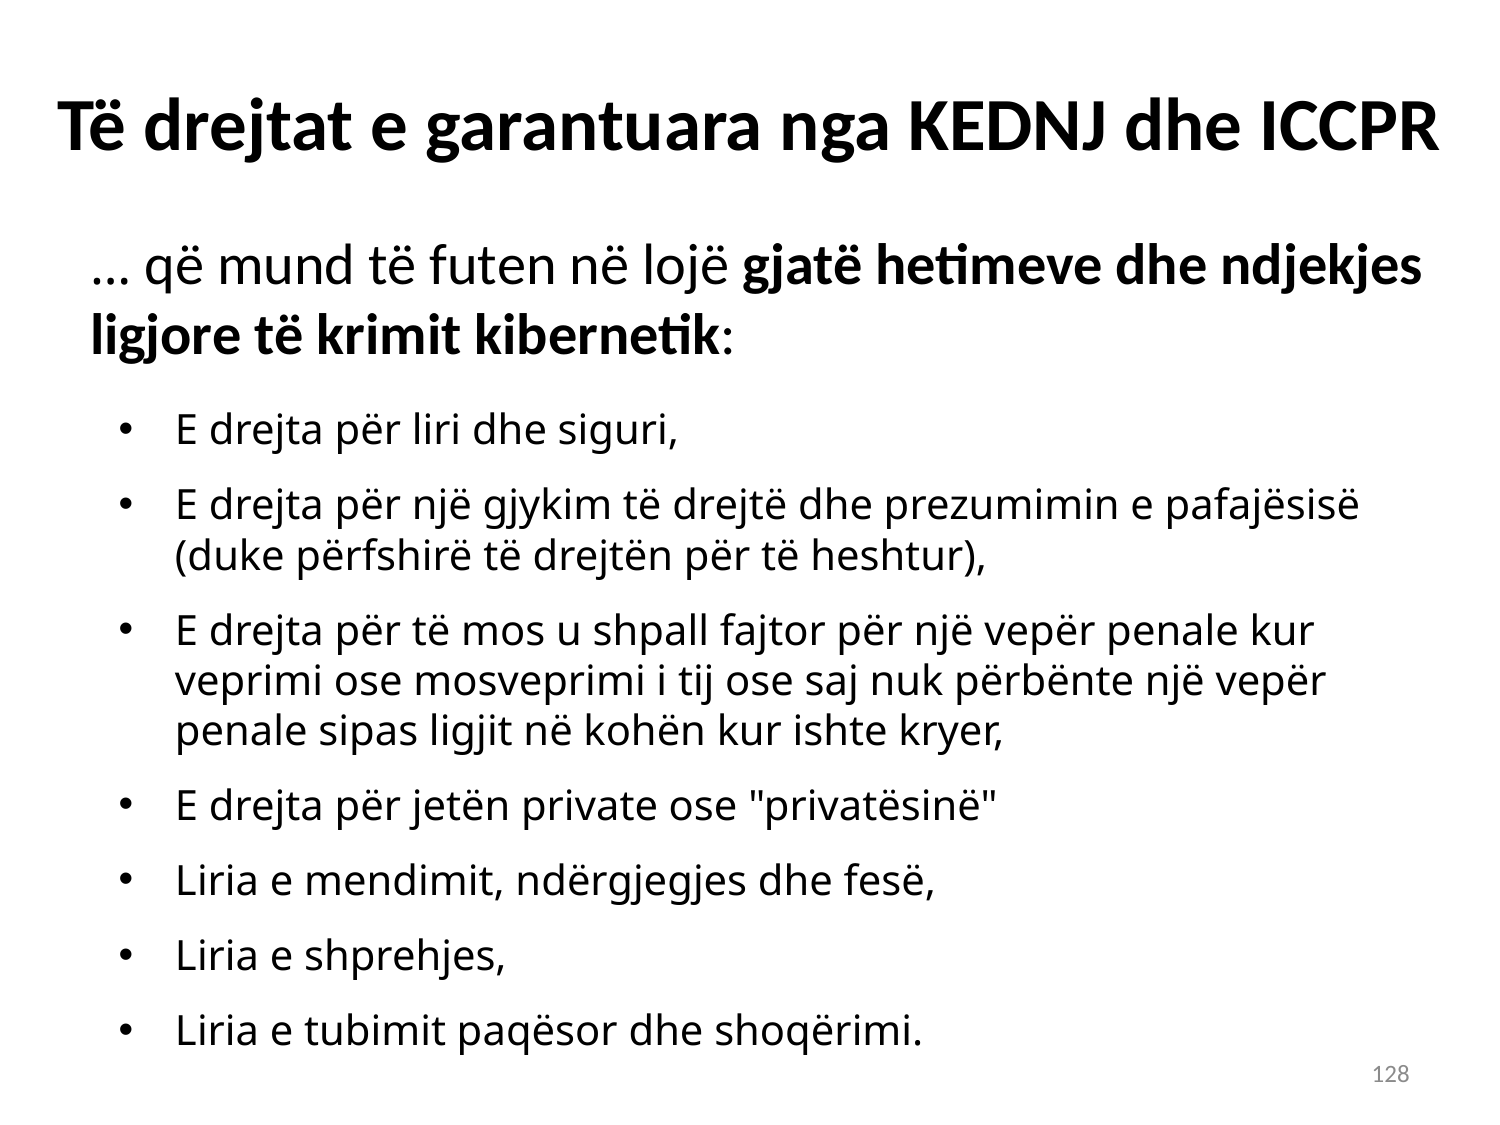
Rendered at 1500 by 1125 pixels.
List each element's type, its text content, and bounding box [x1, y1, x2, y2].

title Të drejtat e garantuara nga KEDNJ dhe ICCPR [0, 44, 1500, 196]
list … që mund të futen në lojë gjatë hetimeve dhe ndjekjes ligjore të krimit kibernetik: E drejta për liri dhe siguri, E drejta për një gjykim të drejtë dhe prezumimin e pafajësisë (duke përfshirë të drejtën për të heshtur), E drejta për të mos u shpall fajtor për një vepër penale kur veprimi ose mosveprimi i tij ose saj nuk përbënte një vepër penale sipas ligjit në kohën kur ishte kryer, E drejta për jetën private ose "privatësinë" Liria e mendimit, ndërgjegjes dhe fesë, Liria e shprehjes, Liria e tubimit paqësor dhe shoqërimi. [74, 218, 1477, 1125]
slide_number 128 [1074, 1042, 1425, 1103]
